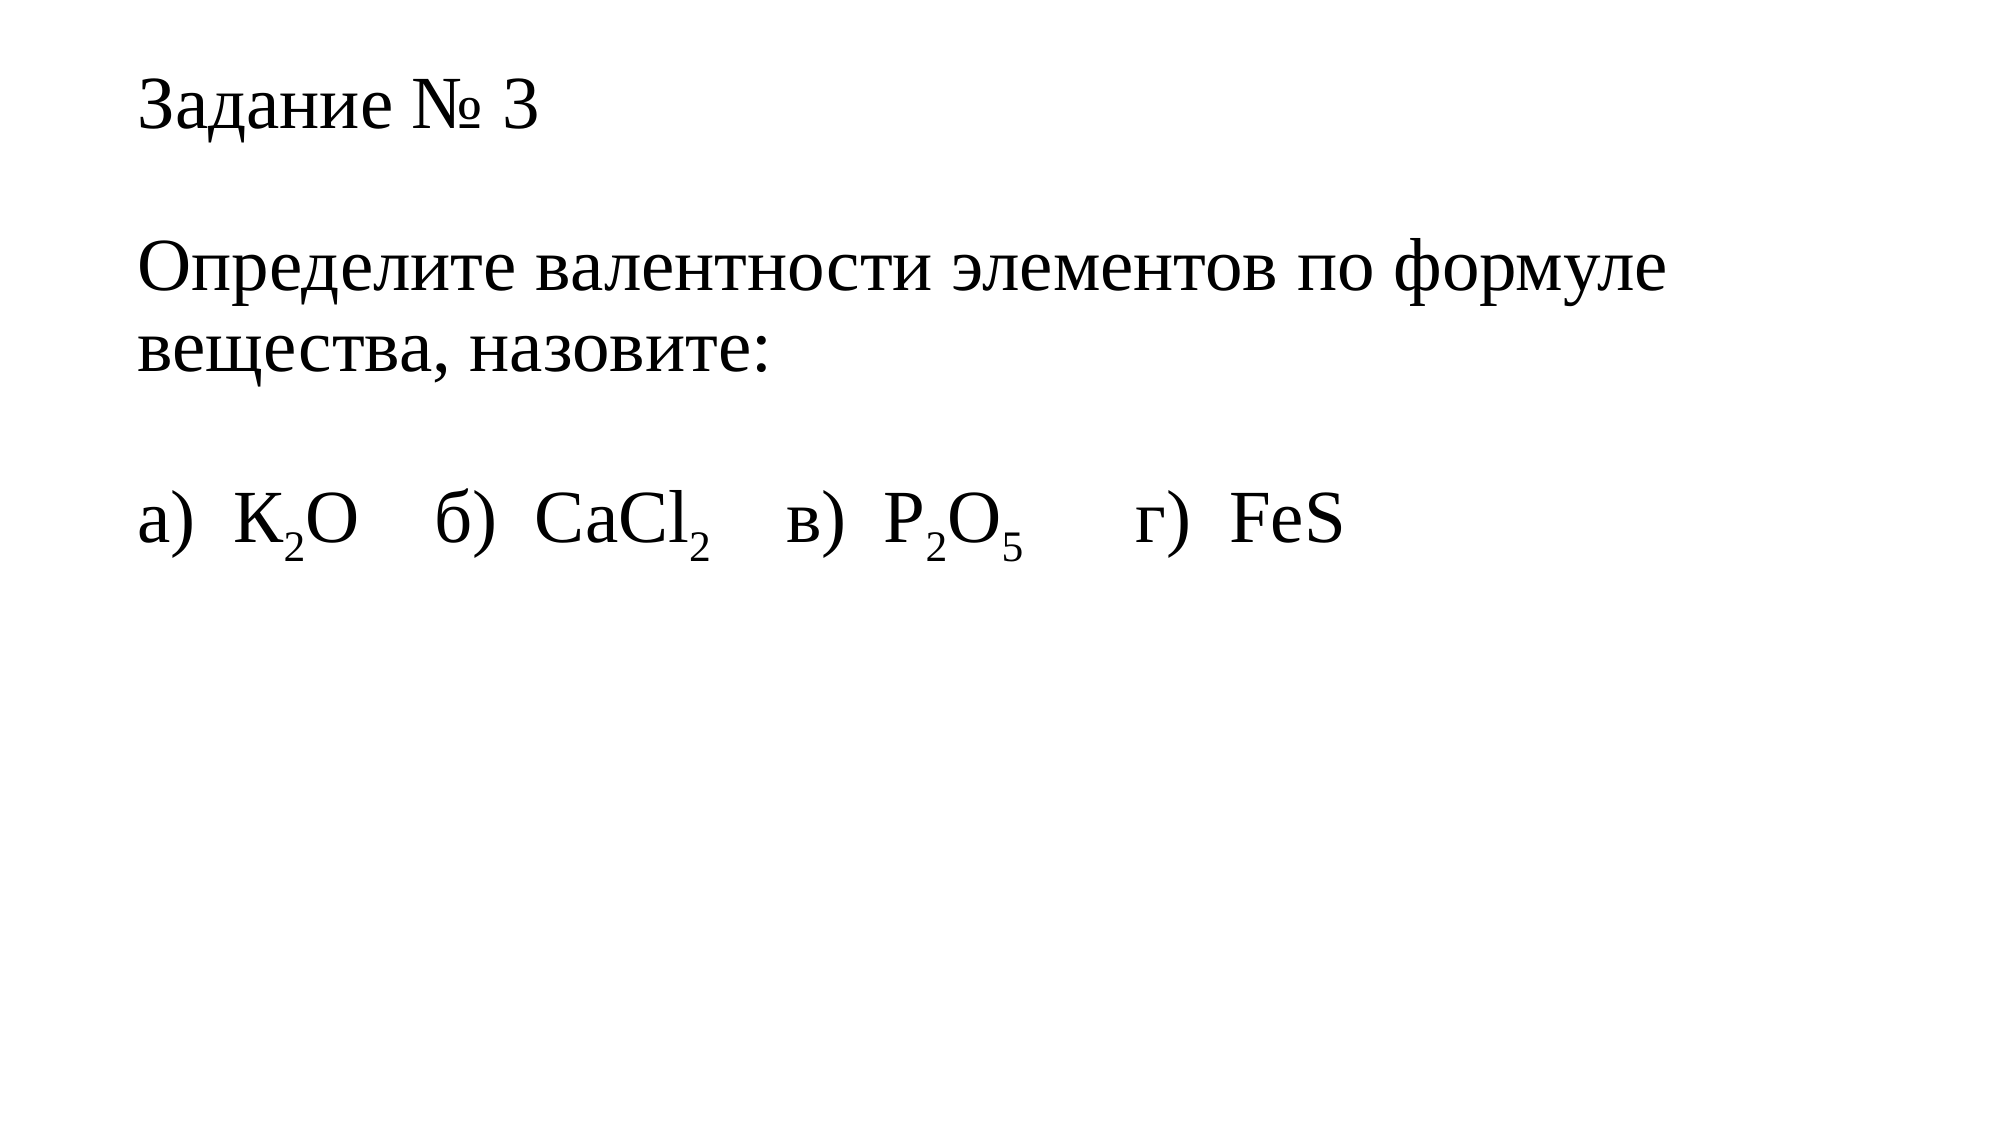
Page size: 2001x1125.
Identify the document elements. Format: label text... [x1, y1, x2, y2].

title Задание № 3 Определите валентности элементов по формуле вещества, назовите: а) К2O б) СaCl2 в) Р2O5 г) FeS [122, 75, 1796, 550]
